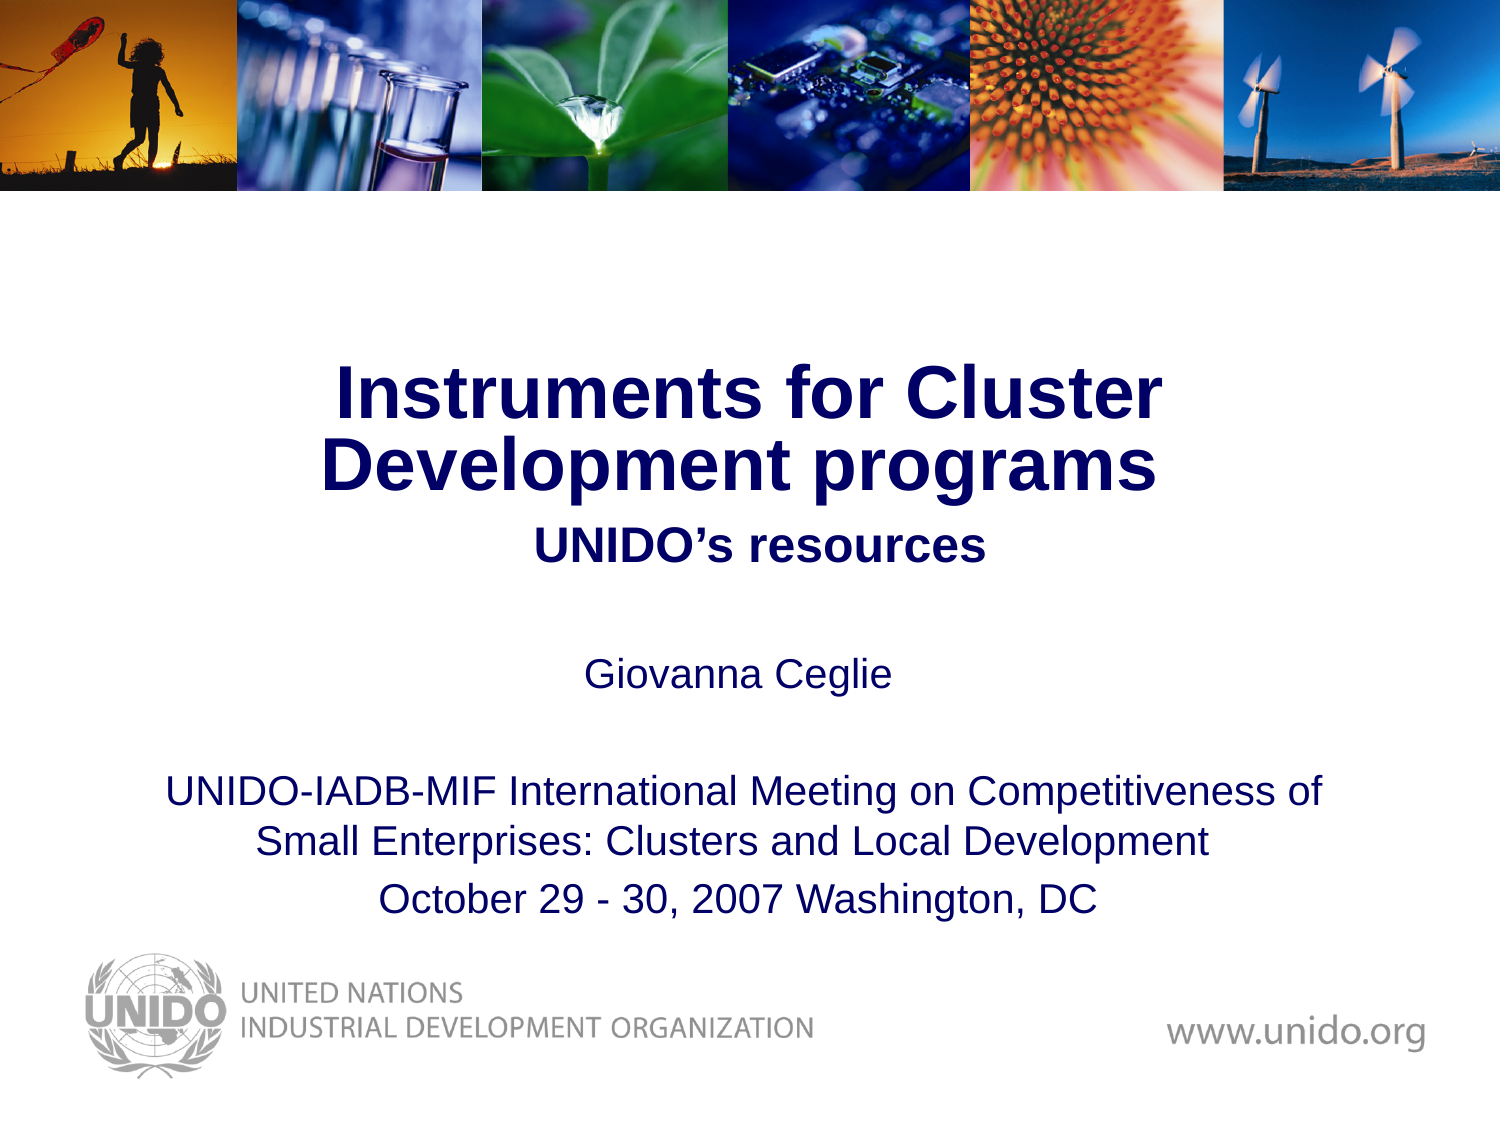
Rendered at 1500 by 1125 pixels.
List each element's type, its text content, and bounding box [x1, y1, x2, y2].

picture [1137, 999, 1441, 1065]
title Instruments for Cluster Development programs UNIDO’s resources [112, 374, 1388, 563]
picture [0, 0, 1500, 191]
picture [75, 937, 825, 1097]
subtitle Giovanna Ceglie UNIDO-IADB-MIF International Meeting on Competitiveness of Small Enterprises: Clusters and Local Development October 29 - 30, 2007 Washington, DC [135, 639, 1354, 926]
